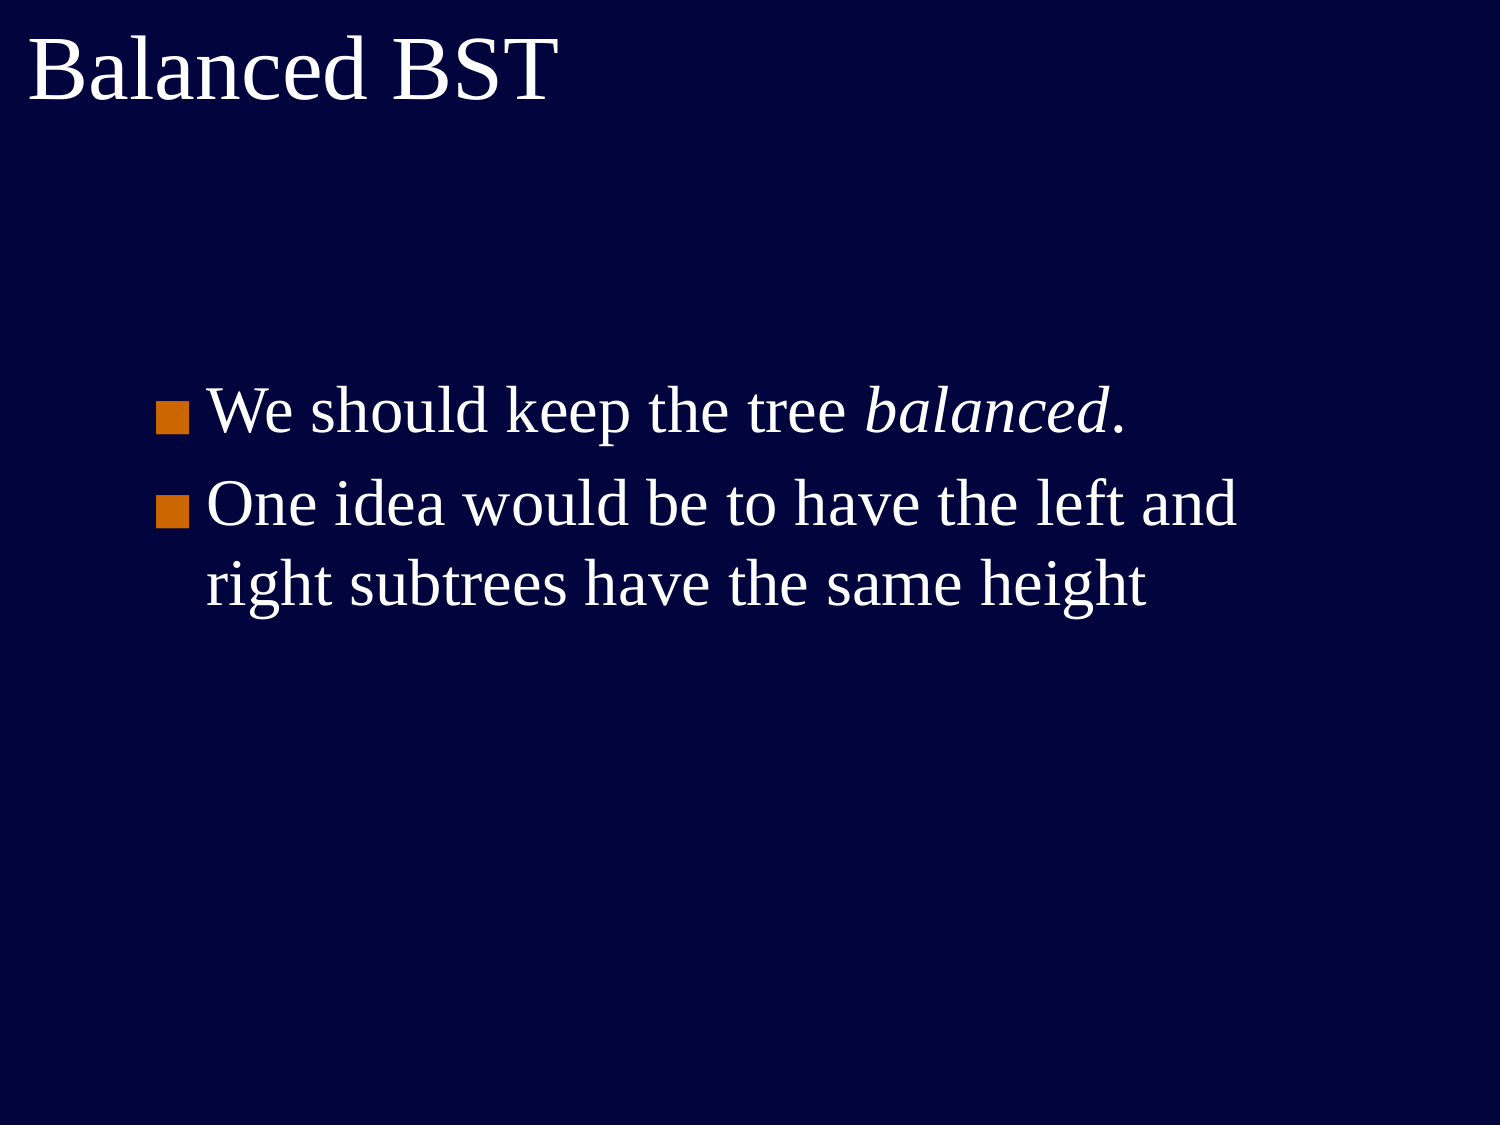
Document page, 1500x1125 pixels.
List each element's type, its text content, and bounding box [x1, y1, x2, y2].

title Balanced BST [12, 0, 1362, 138]
list We should keep the tree balanced. One idea would be to have the left and right subtrees have the same height [135, 358, 1387, 713]
